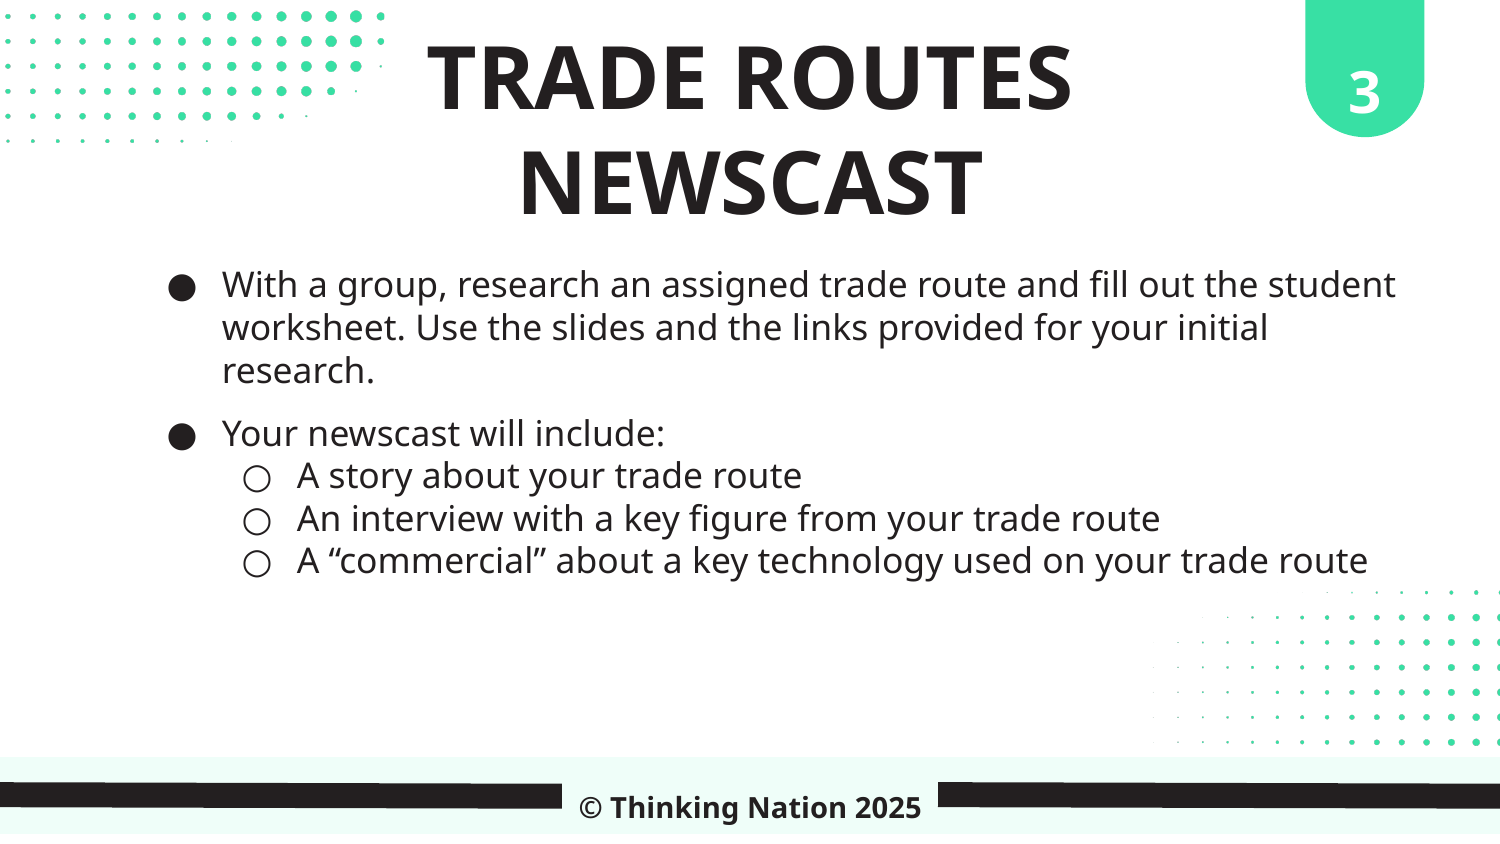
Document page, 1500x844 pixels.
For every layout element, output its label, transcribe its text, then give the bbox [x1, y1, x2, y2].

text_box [0, 756, 1500, 835]
text_box [1128, 590, 1500, 755]
text_box TRADE ROUTES NEWSCAST [209, 21, 1291, 232]
text_box With a group, research an assigned trade route and fill out the student worksheet. Use the slides and the links provided for your initial research. Your newscast will include: A story about your trade route An interview with a key figure from your trade route A “commercial” about a key technology used on your trade route [146, 262, 1401, 582]
text_box [0, 0, 385, 144]
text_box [1300, 0, 1430, 138]
